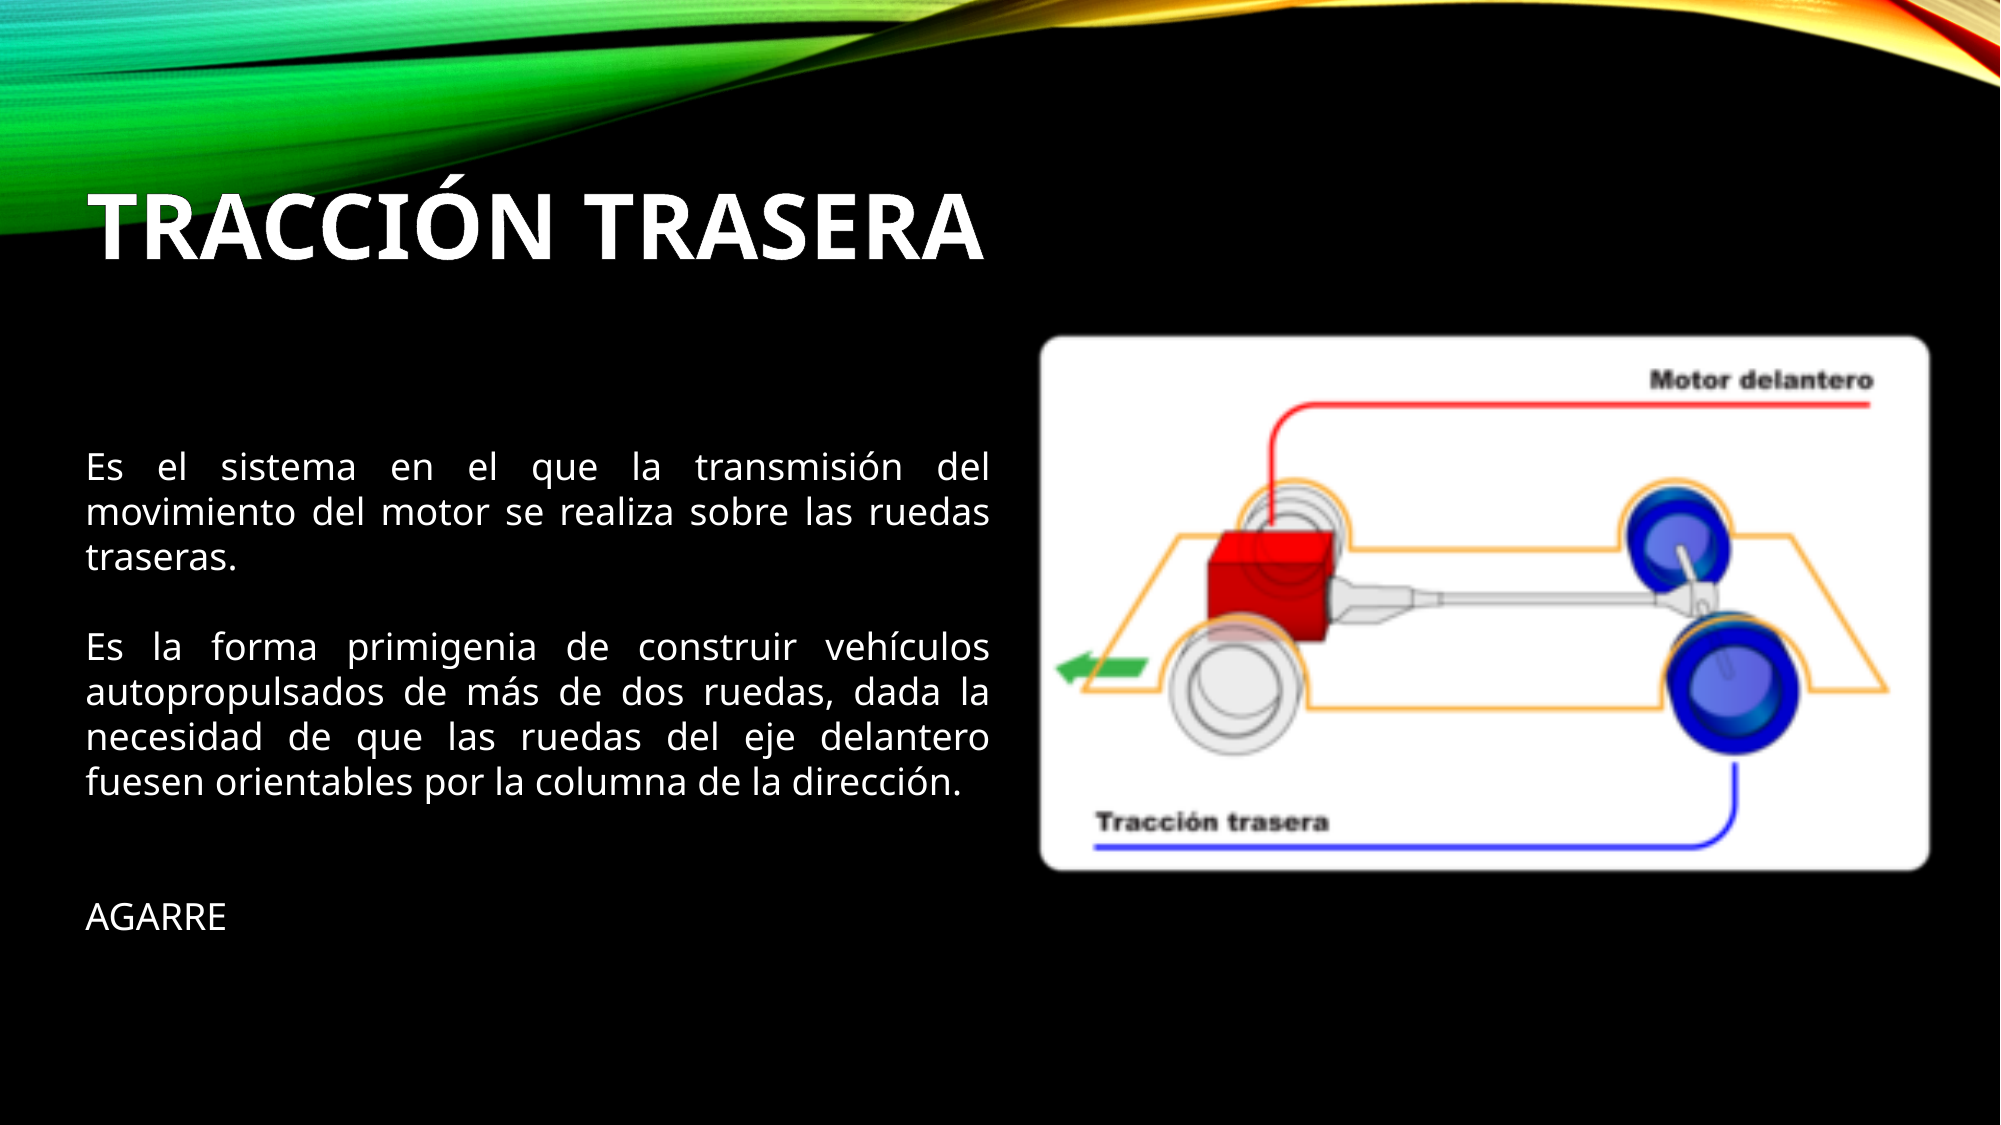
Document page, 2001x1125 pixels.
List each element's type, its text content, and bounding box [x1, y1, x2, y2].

text_box Es el sistema en el que la transmisión del movimiento del motor se realiza sobre las ruedas traseras. Es la forma primigenia de construir vehículos autopropulsados de más de dos ruedas, dada la necesidad de que las ruedas del eje delantero fuesen orientables por la columna de la dirección. AGARRE [70, 435, 1007, 946]
picture [1035, 330, 1937, 879]
picture [0, 0, 2000, 237]
text_box TRACCIÓN TRASERA [70, 160, 1136, 286]
